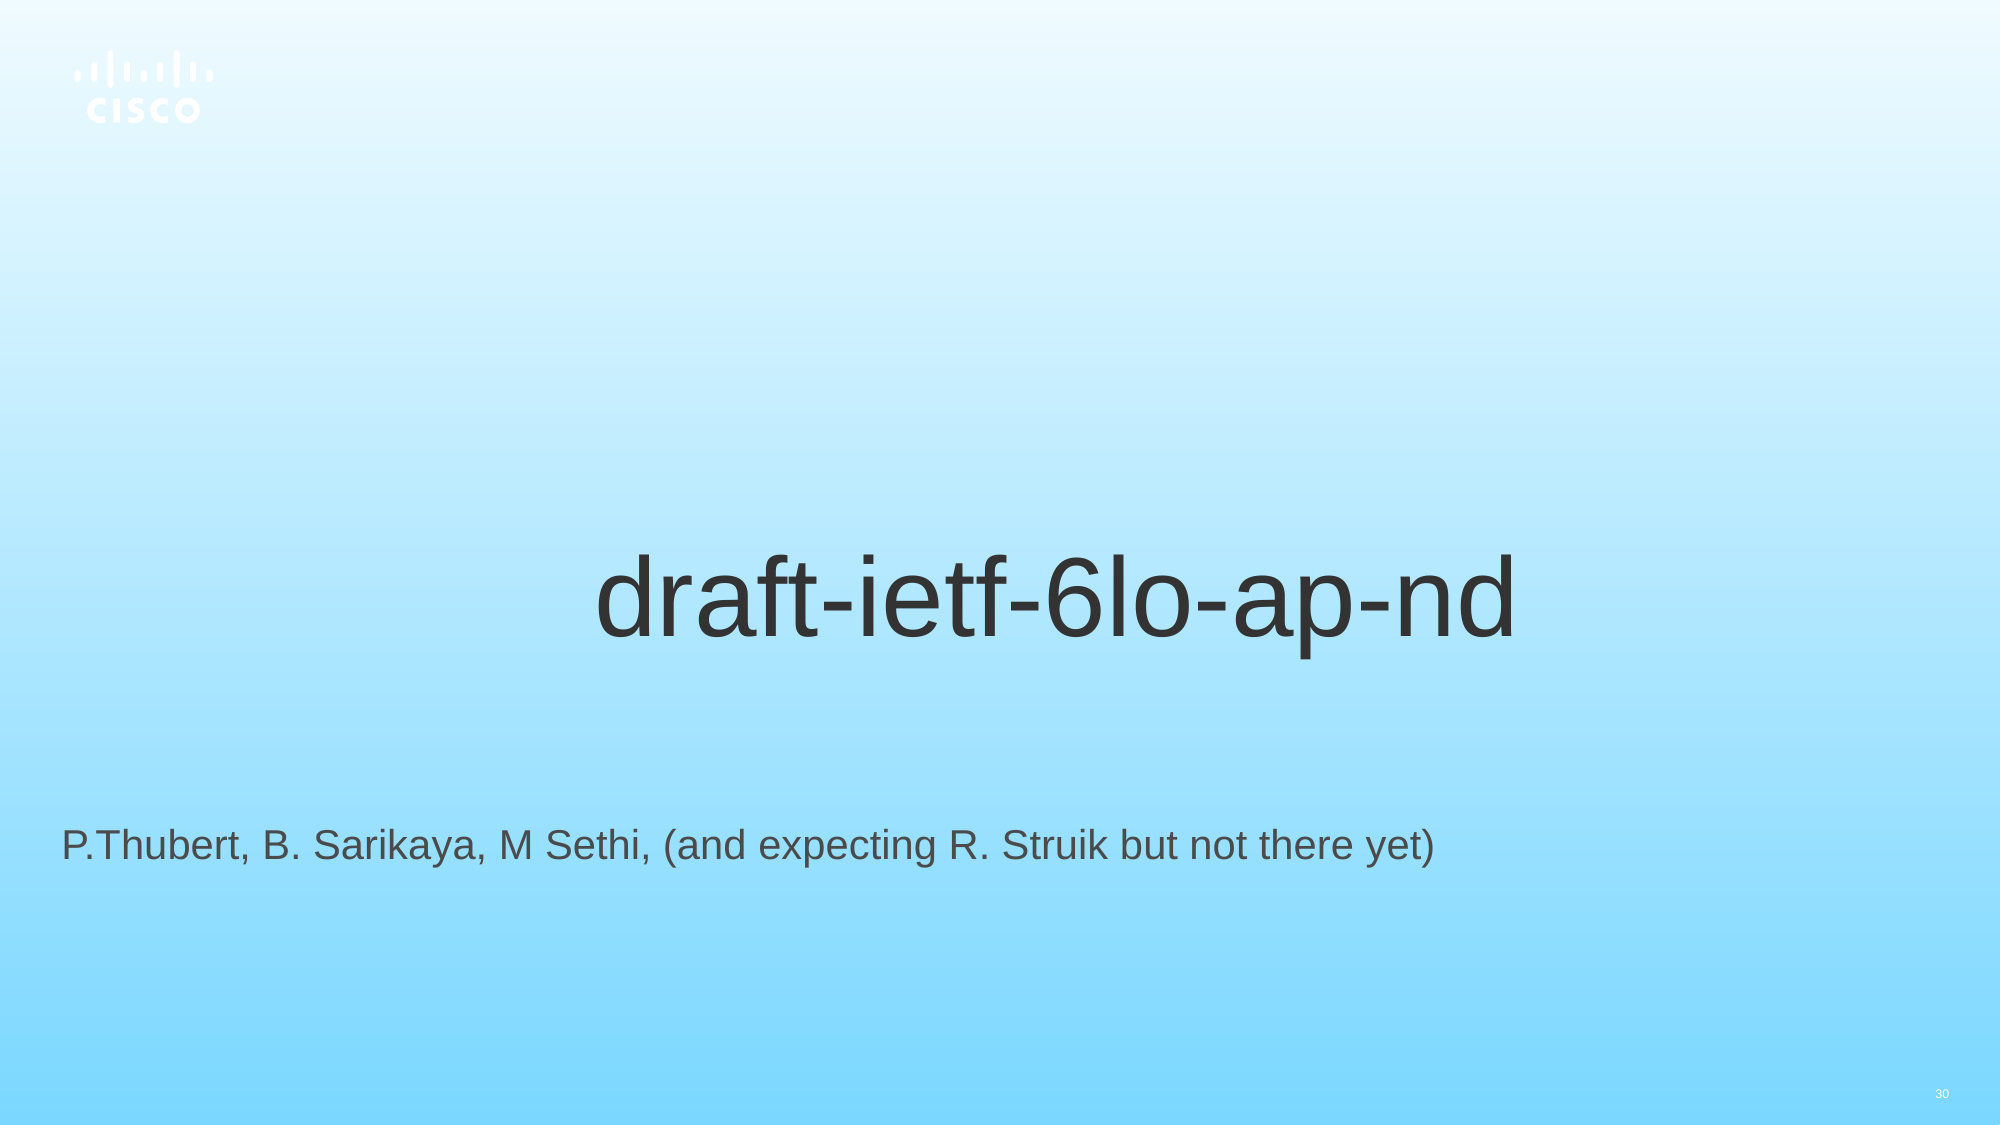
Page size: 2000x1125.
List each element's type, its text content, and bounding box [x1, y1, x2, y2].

subtitle P.Thubert, B. Sarikaya, M Sethi, (and expecting R. Struik but not there yet) [46, 807, 1574, 877]
title draft-ietf-6lo-ap-nd [234, 264, 1880, 678]
